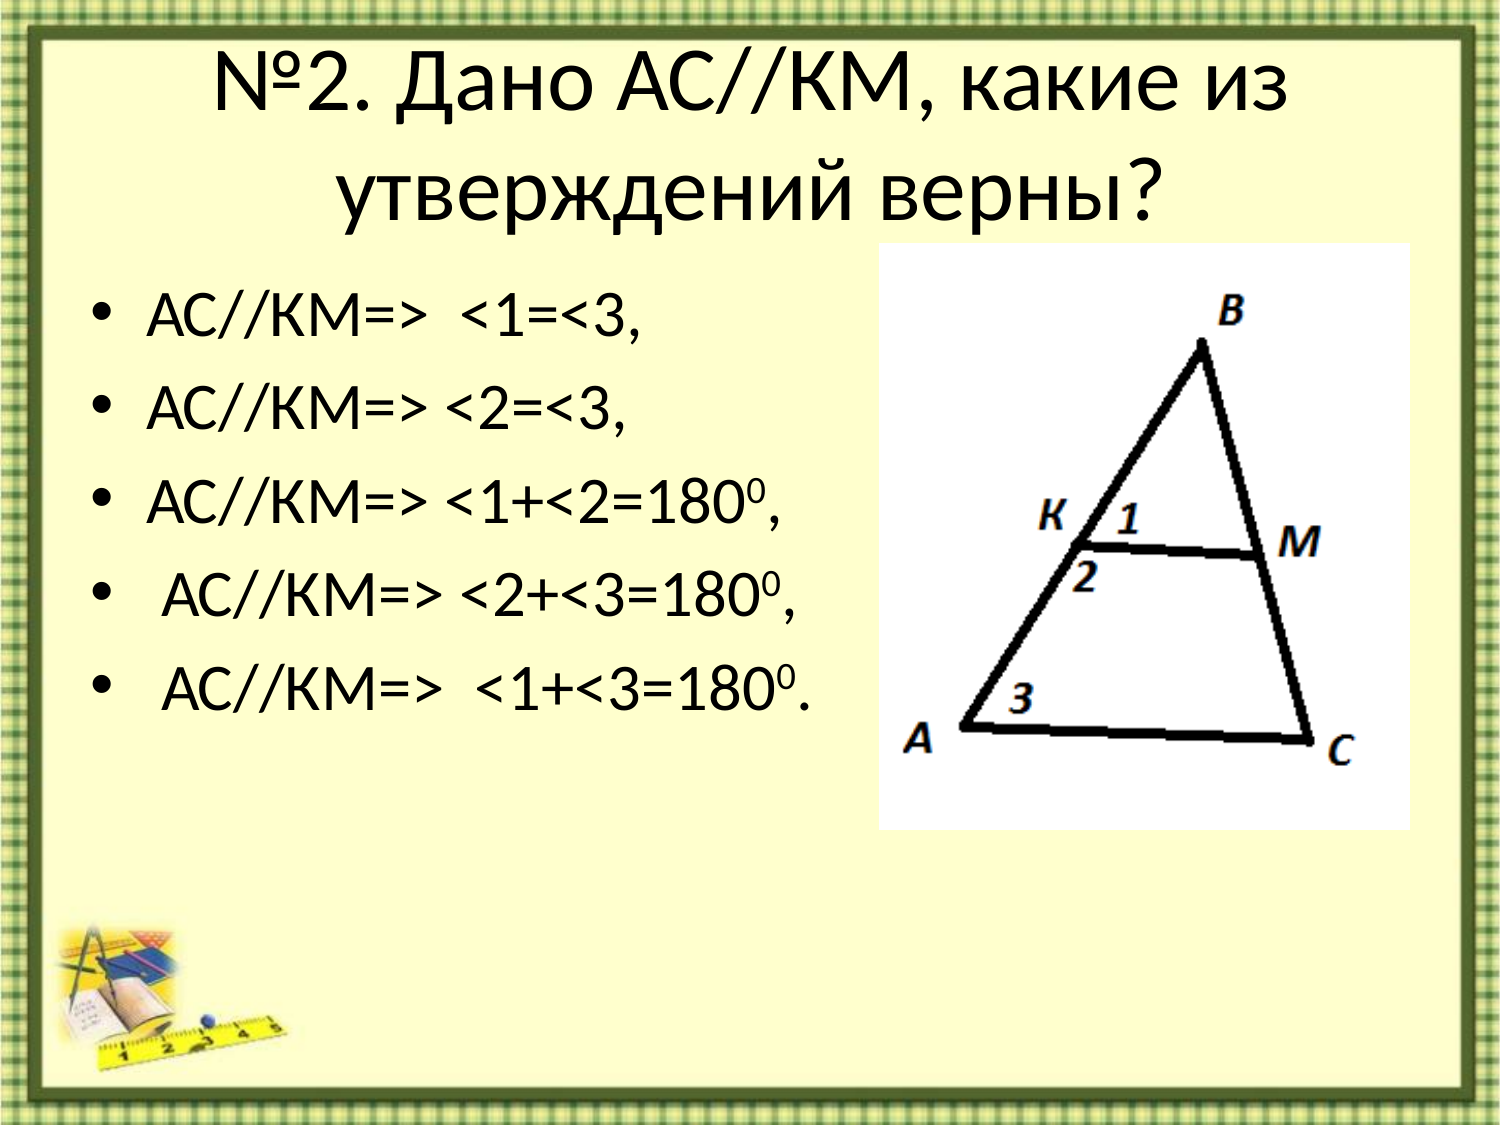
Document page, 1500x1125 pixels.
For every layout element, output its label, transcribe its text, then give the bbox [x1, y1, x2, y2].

list АС//КМ=> <1=<3, АС//КМ=> <2=<3, АС//КМ=> <1+<2=1800, АС//КМ=> <2+<3=1800, АС//КМ=> <1+<3=1800. [75, 262, 1425, 1005]
picture [0, 0, 1500, 1125]
title №2. Дано АС//КМ, какие из утверждений верны? [76, 90, 1427, 278]
